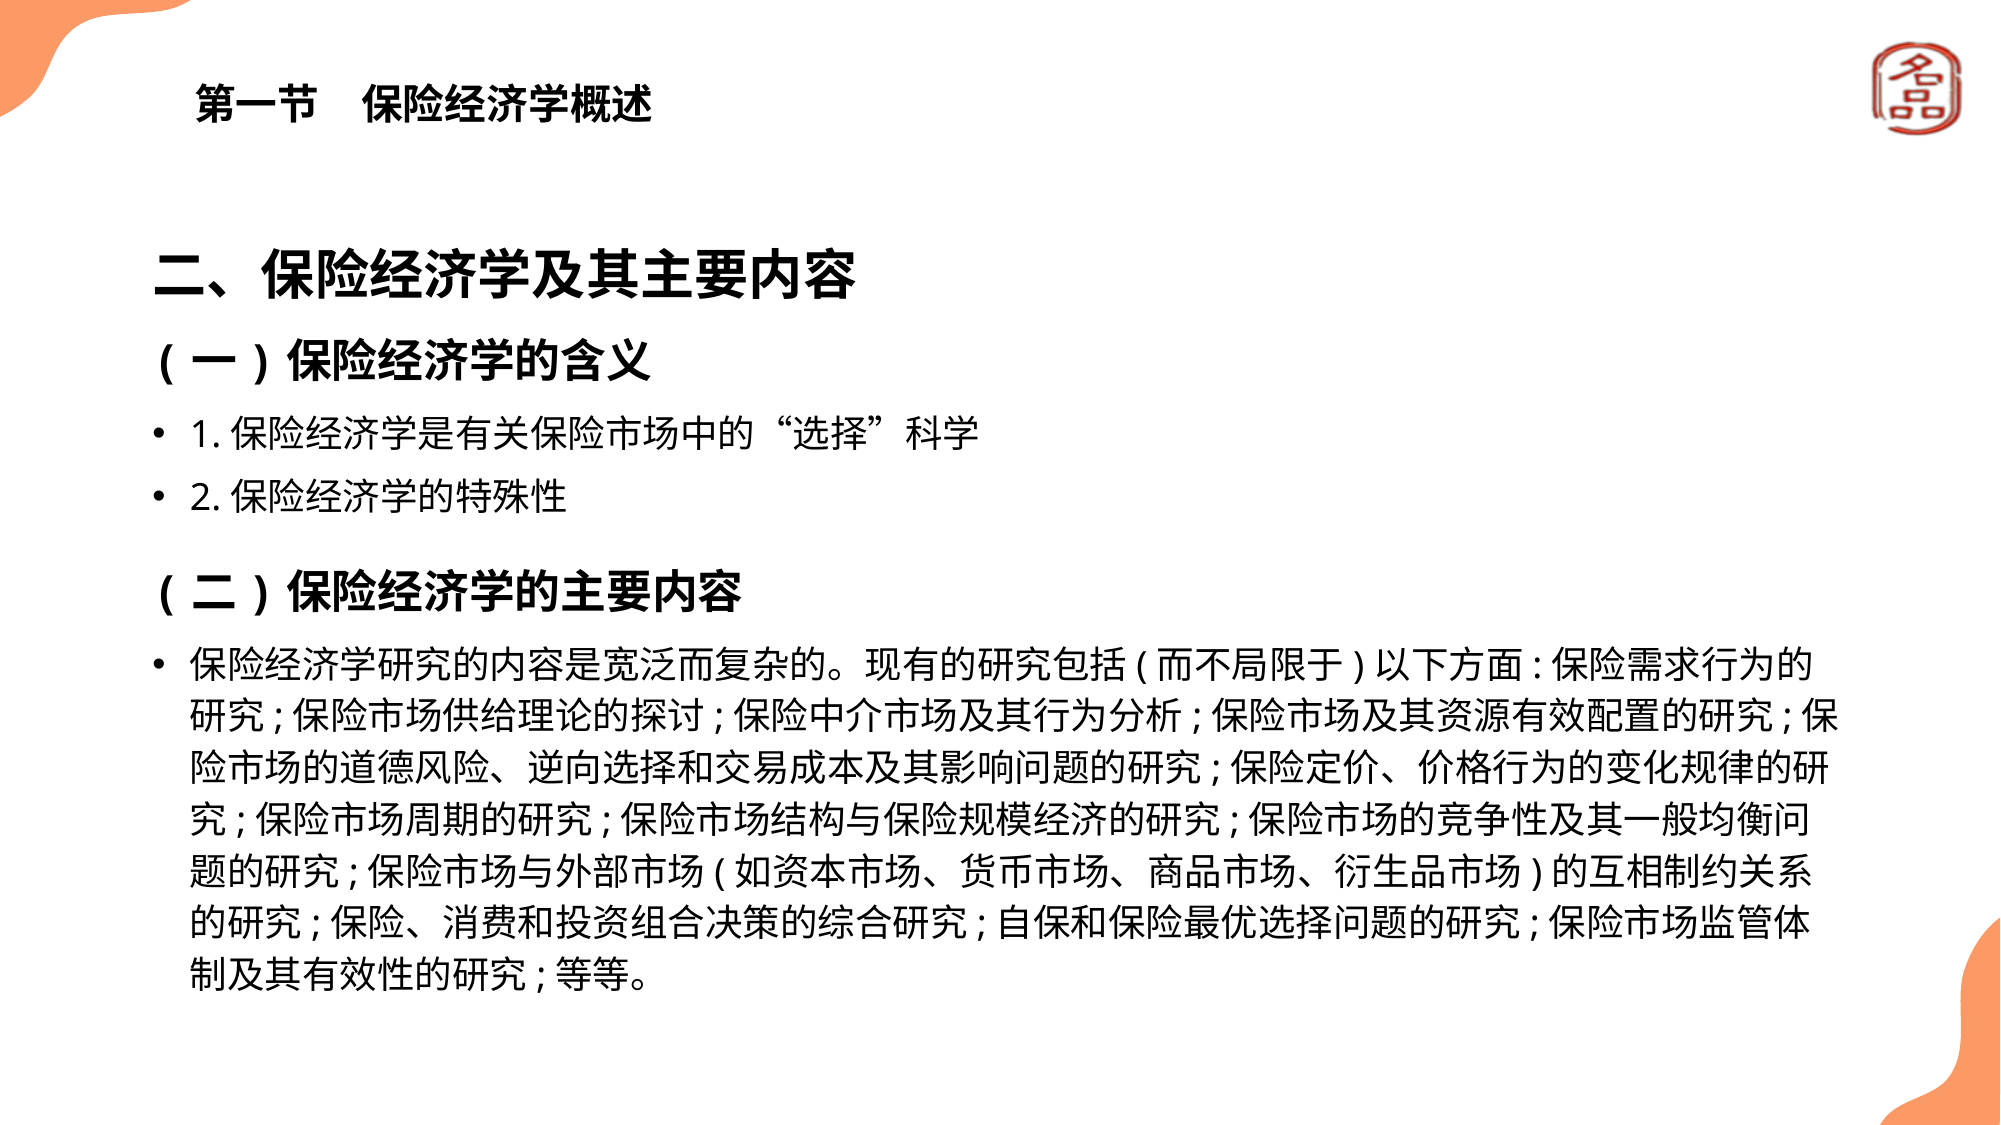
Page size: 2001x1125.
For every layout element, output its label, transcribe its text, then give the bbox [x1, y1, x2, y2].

title 第一节 保险经济学概述 [137, 60, 1863, 152]
picture [1861, 10, 1990, 147]
list 二、保险经济学及其主要内容 (一)保险经济学的含义 1.保险经济学是有关保险市场中的“选择”科学 2.保险经济学的特殊性 (二)保险经济学的主要内容 保险经济学研究的内容是宽泛而复杂的。现有的研究包括(而不局限于)以下方面:保险需求行为的研究;保险市场供给理论的探讨;保险中介市场及其行为分析;保险市场及其资源有效配置的研究;保险市场的道德风险、逆向选择和交易成本及其影响问题的研究;保险定价、价格行为的变化规律的研究;保险市场周期的研究;保险市场结构与保险规模经济的研究;保险市场的竞争性及其一般均衡问题的研究;保险市场与外部市场(如资本市场、货币市场、商品市场、衍生品市场)的互相制约关系的研究;保险、消费和投资组合决策的综合研究;自保和保险最优选择问题的研究;保险市场监管体制及其有效性的研究;等等。 [137, 217, 1863, 1031]
